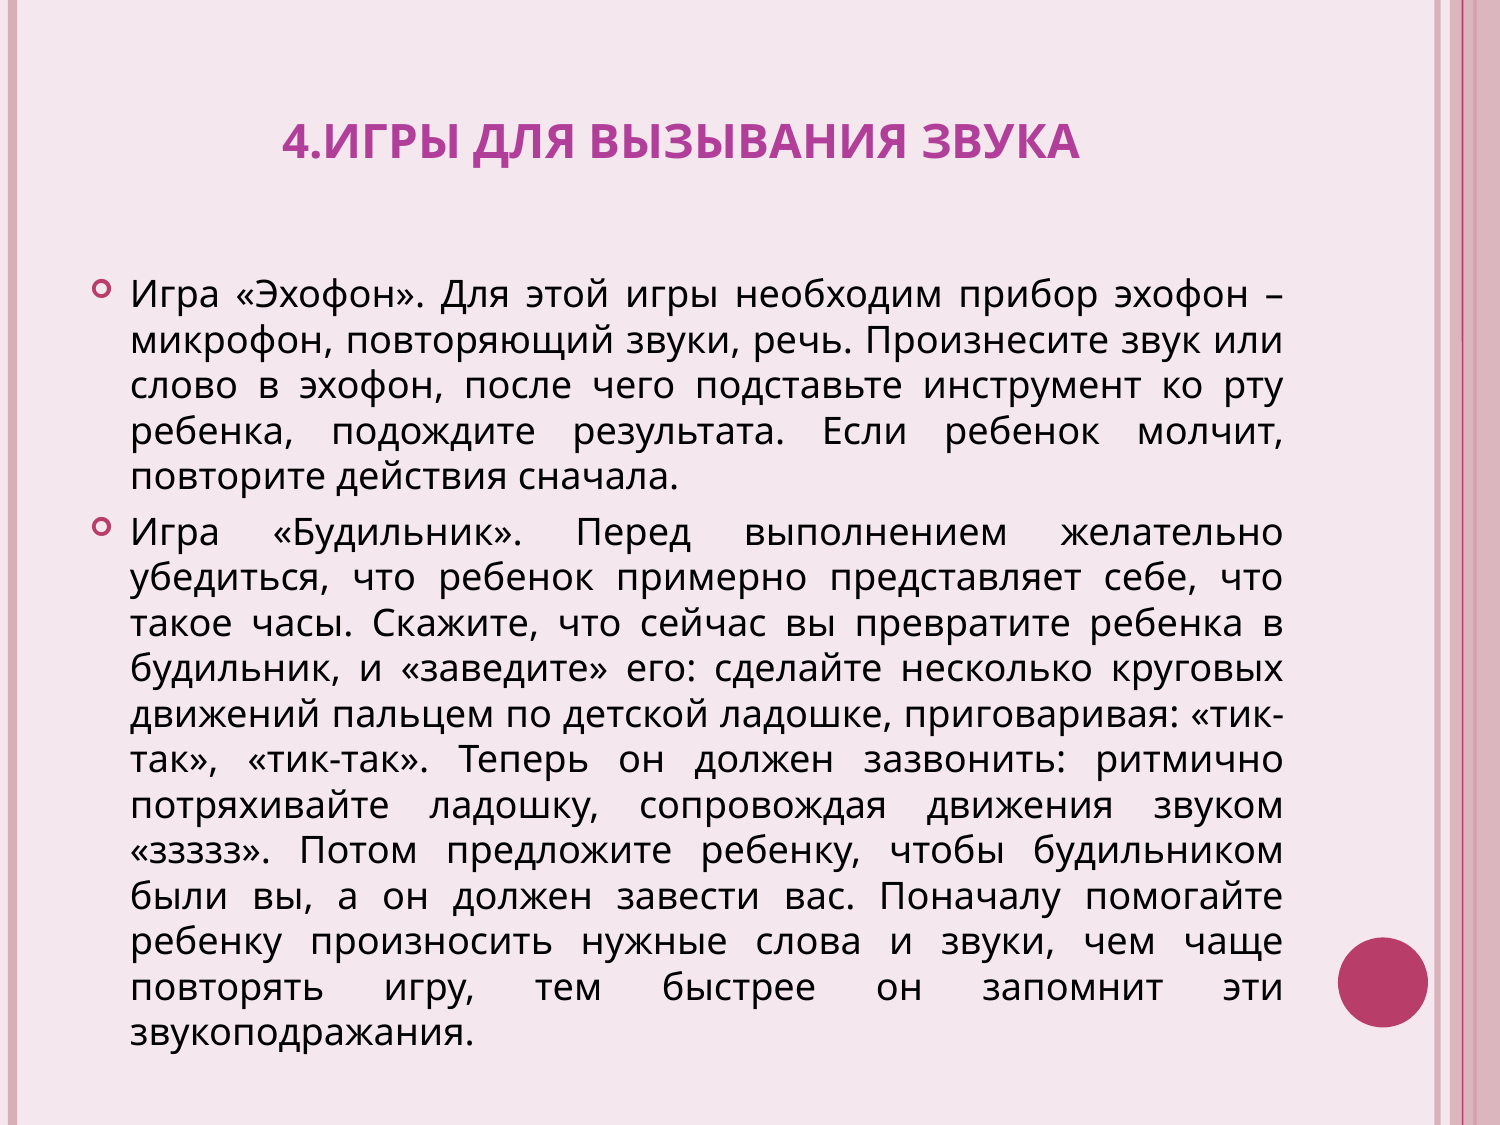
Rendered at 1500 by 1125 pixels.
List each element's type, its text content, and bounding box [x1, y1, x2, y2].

list Игра «Эхофон». Для этой игры необходим прибор эхофон – микрофон, повторяющий звуки, речь. Произнесите звук или слово в эхофон, после чего подставьте инструмент ко рту ребенка, подождите результата. Если ребенок молчит, повторите действия сначала. Игра «Будильник». Перед выполнением желательно убедиться, что ребенок примерно представляет себе, что такое часы. Скажите, что сейчас вы превратите ребенка в будильник, и «заведите» его: сделайте несколько круговых движений пальцем по детской ладошке, приговаривая: «тик-так», «тик-так». Теперь он должен зазвонить: ритмично потряхивайте ладошку, сопровождая движения звуком «ззззз». Потом предложите ребенку, чтобы будильником были вы, а он должен завести вас. Поначалу помогайте ребенку произносить нужные слова и звуки, чем чаще повторять игру, тем быстрее он запомнит эти звукоподражания. [75, 262, 1300, 1062]
title 4.Игры для вызывания звука [75, 45, 1300, 233]
